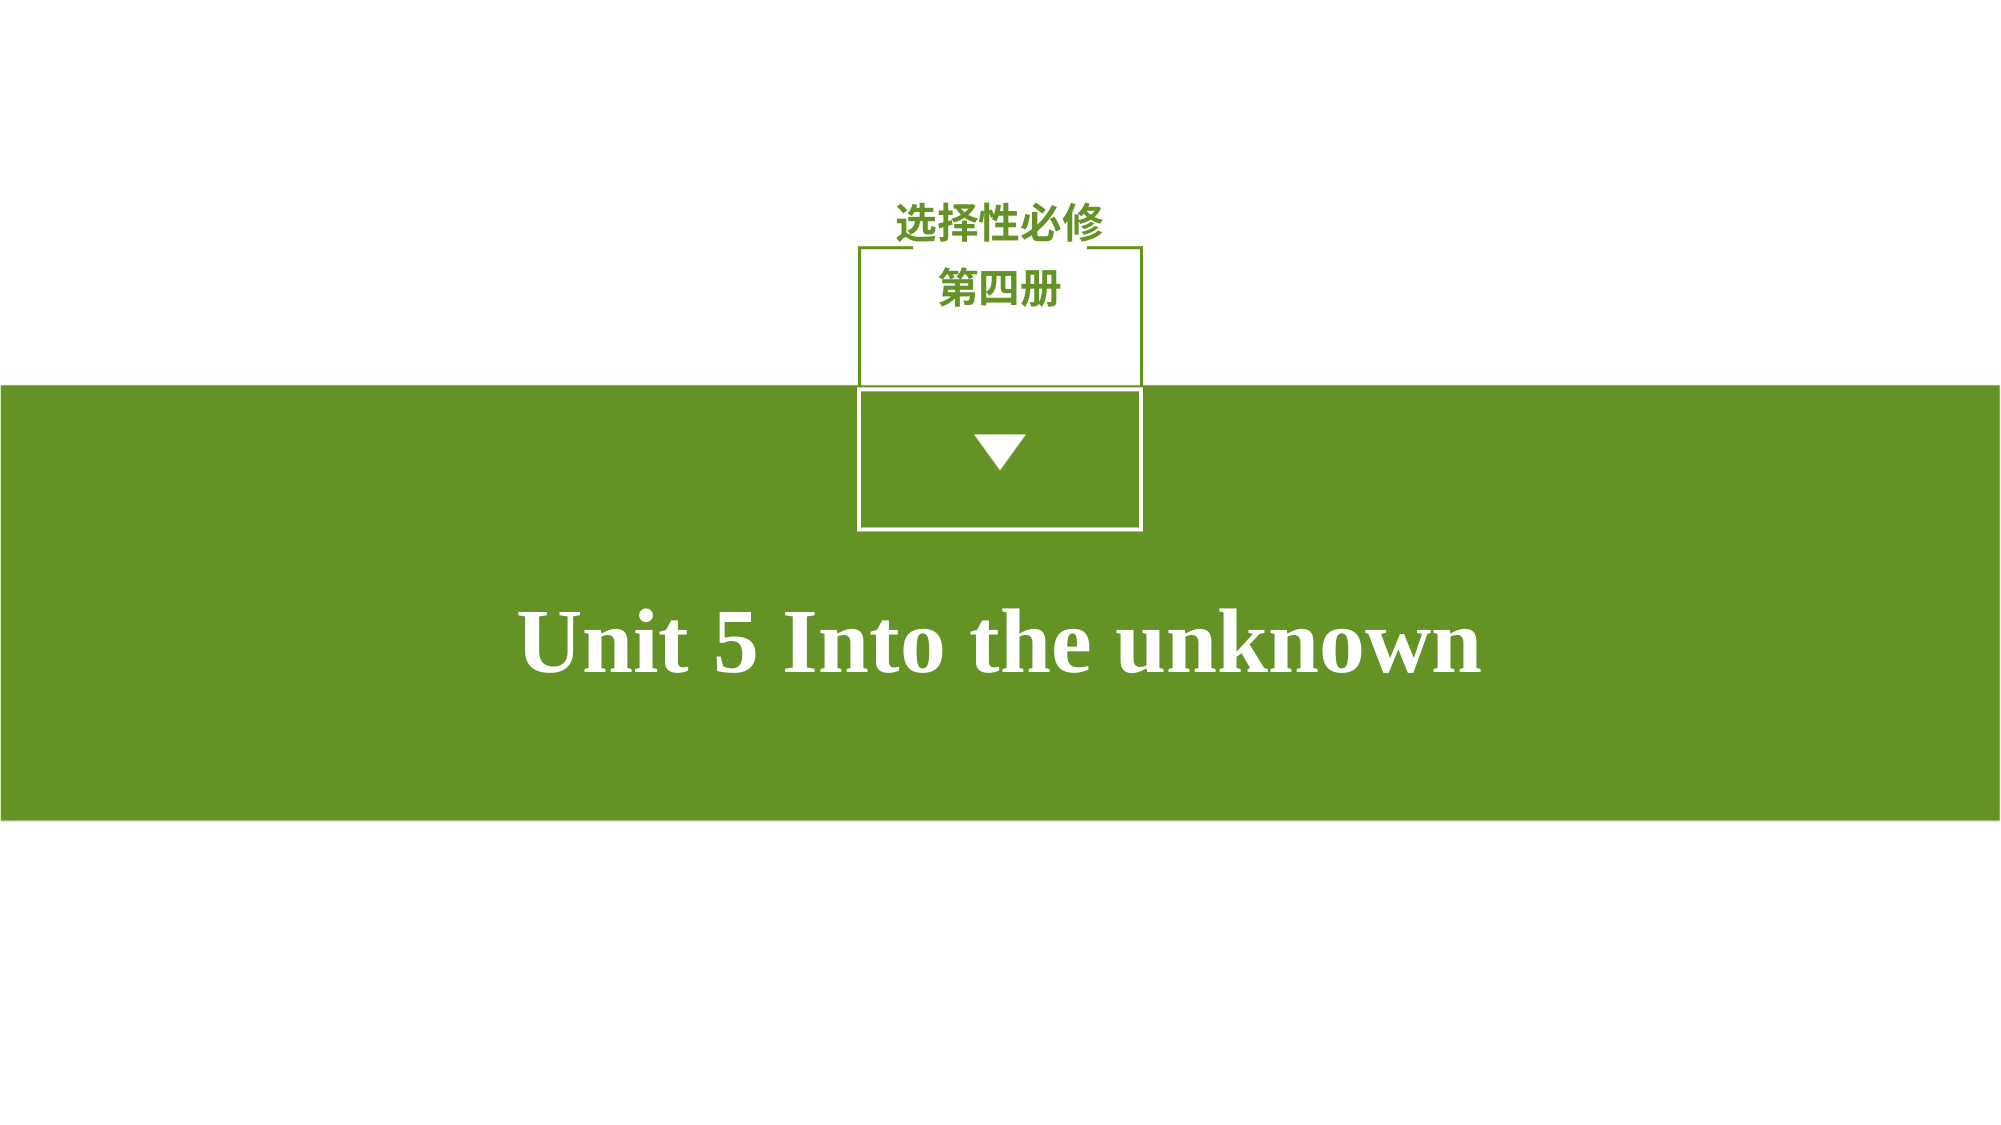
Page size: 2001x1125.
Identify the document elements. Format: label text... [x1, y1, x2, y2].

text_box 选择性必修第四册 [880, 181, 1119, 312]
picture [0, 0, 2000, 572]
picture [0, 699, 2000, 1125]
text_box Unit 5 Into the unknown [0, 572, 2000, 699]
